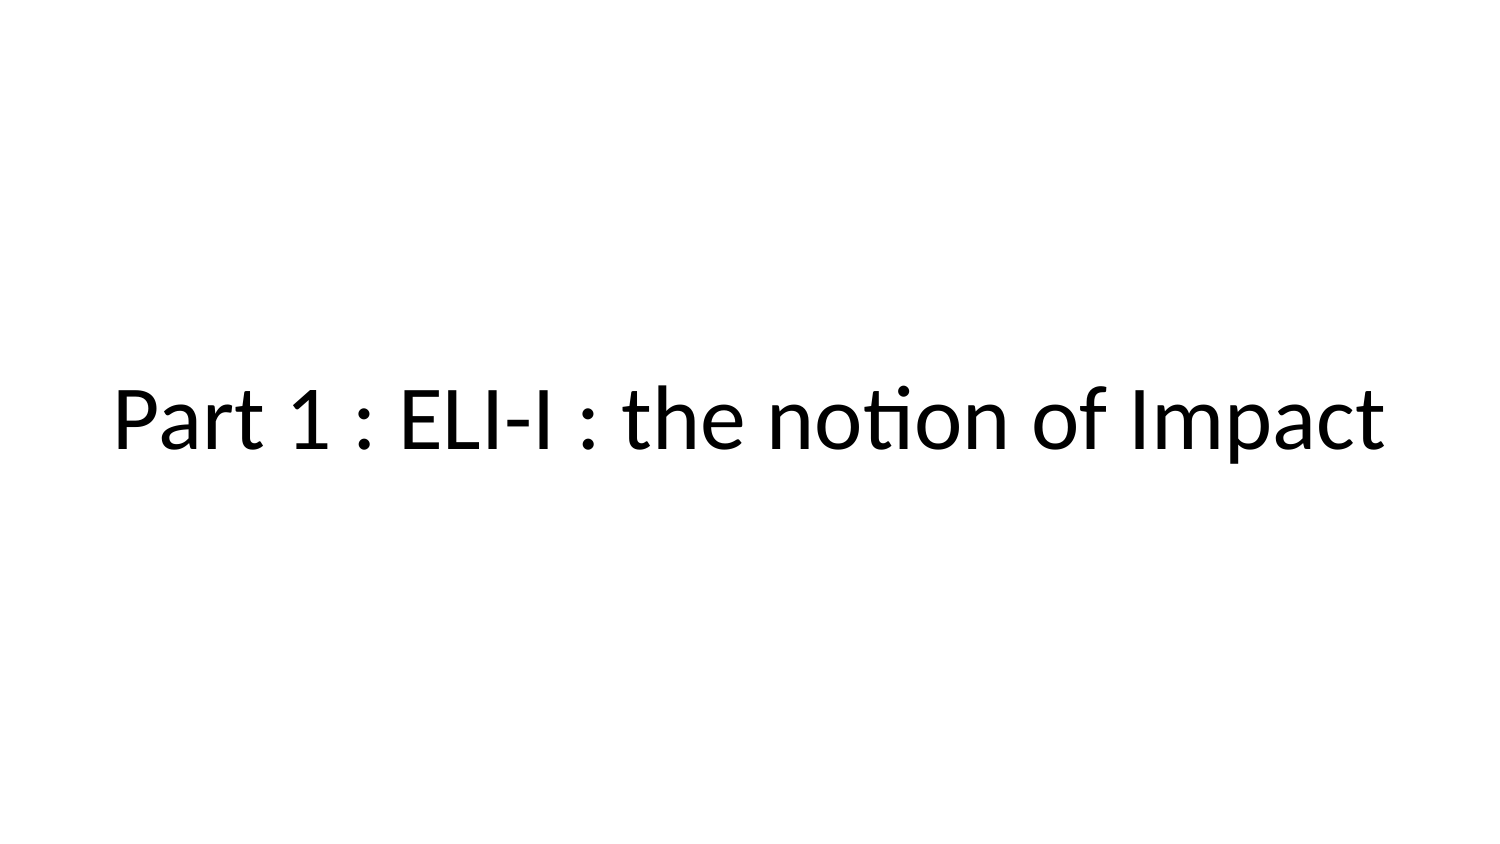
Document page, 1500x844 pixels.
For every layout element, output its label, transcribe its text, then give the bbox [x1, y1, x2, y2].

title Part 1 : ELI-I : the notion of Impact [75, 342, 1425, 484]
